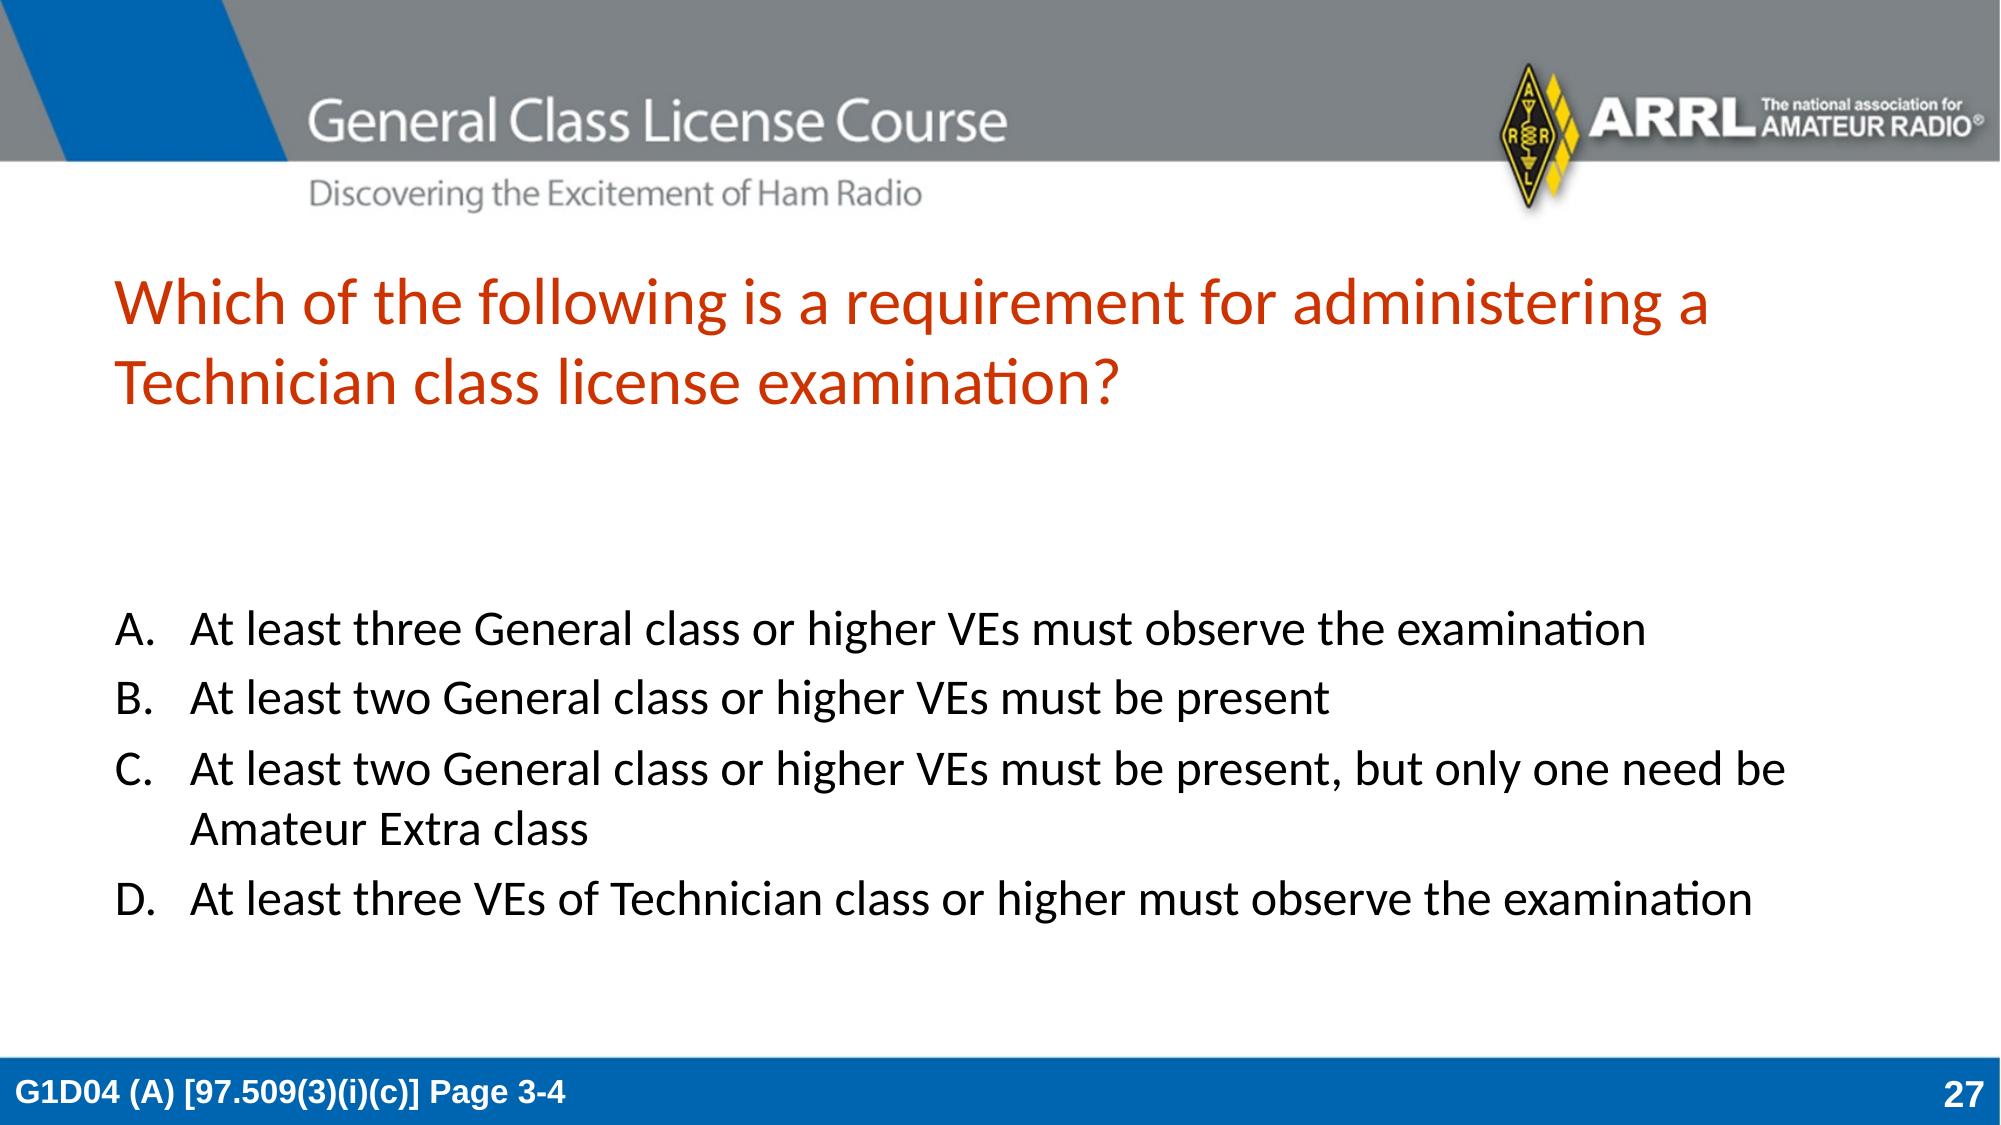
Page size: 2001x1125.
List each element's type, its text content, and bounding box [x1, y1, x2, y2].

list At least three General class or higher VEs must observe the examination At least two General class or higher VEs must be present At least two General class or higher VEs must be present, but only one need be Amateur Extra class At least three VEs of Technician class or higher must observe the examination [99, 587, 1900, 1005]
title Which of the following is a requirement for administering a Technician class license examination? [99, 249, 1900, 388]
text_box 27 [1875, 1062, 2000, 1123]
text_box G1D04 (A) [97.509(3)(i)(c)] Page 3-4 [0, 1062, 1313, 1118]
picture [0, 0, 2001, 1125]
